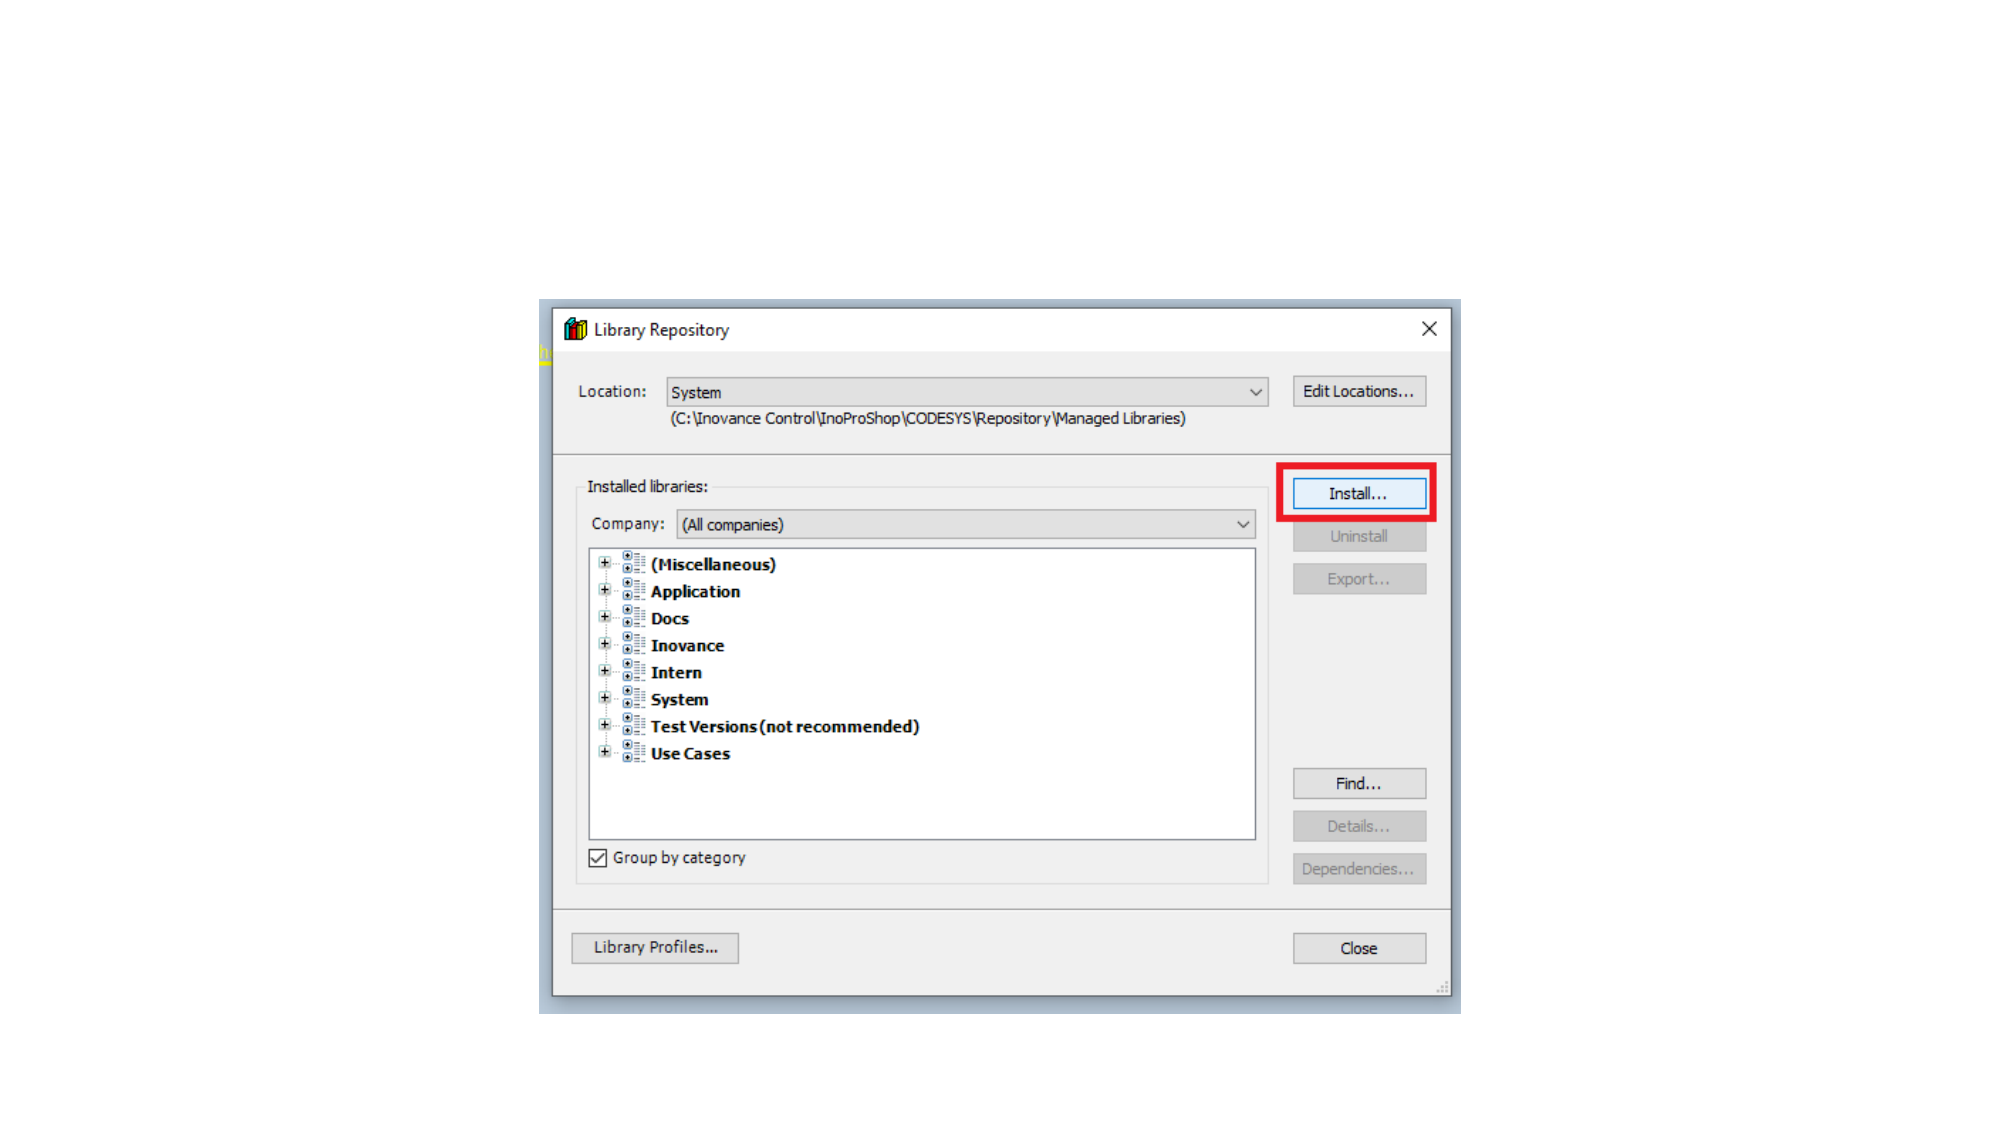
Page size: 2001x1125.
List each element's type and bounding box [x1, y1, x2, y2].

list [539, 299, 1461, 1014]
